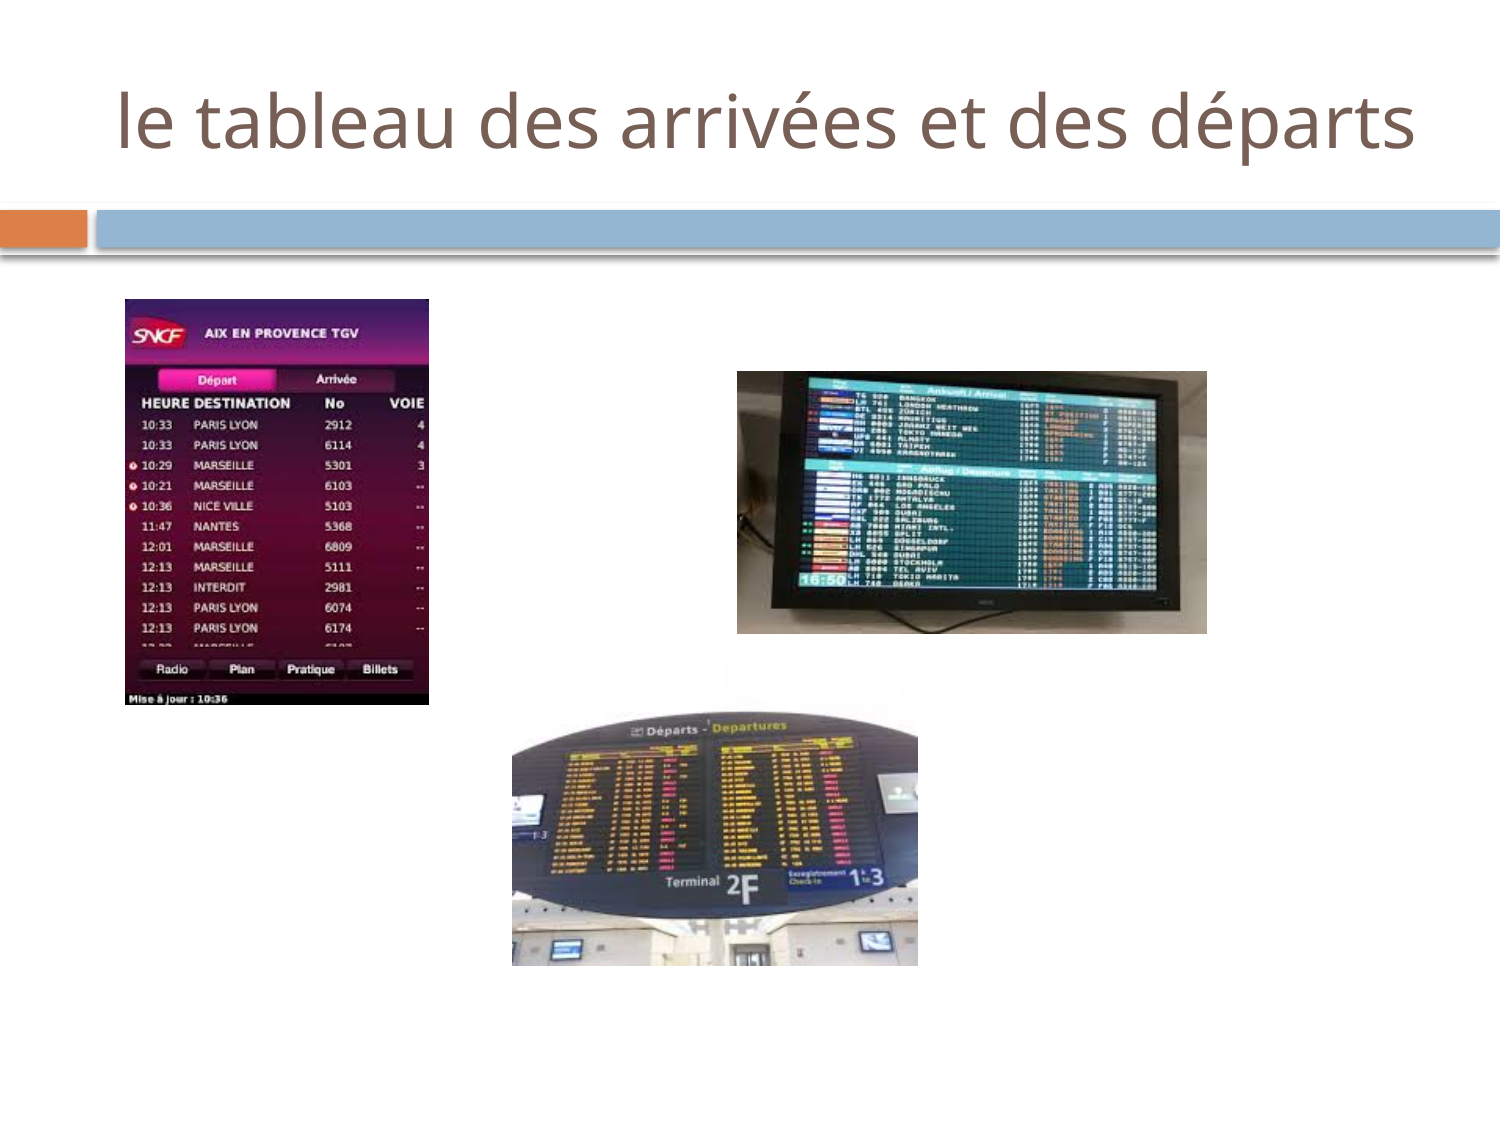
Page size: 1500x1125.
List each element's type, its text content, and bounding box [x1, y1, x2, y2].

picture [737, 370, 1207, 634]
title le tableau des arrivées et des départs [100, 37, 1438, 200]
picture [512, 662, 918, 966]
picture [124, 299, 429, 705]
